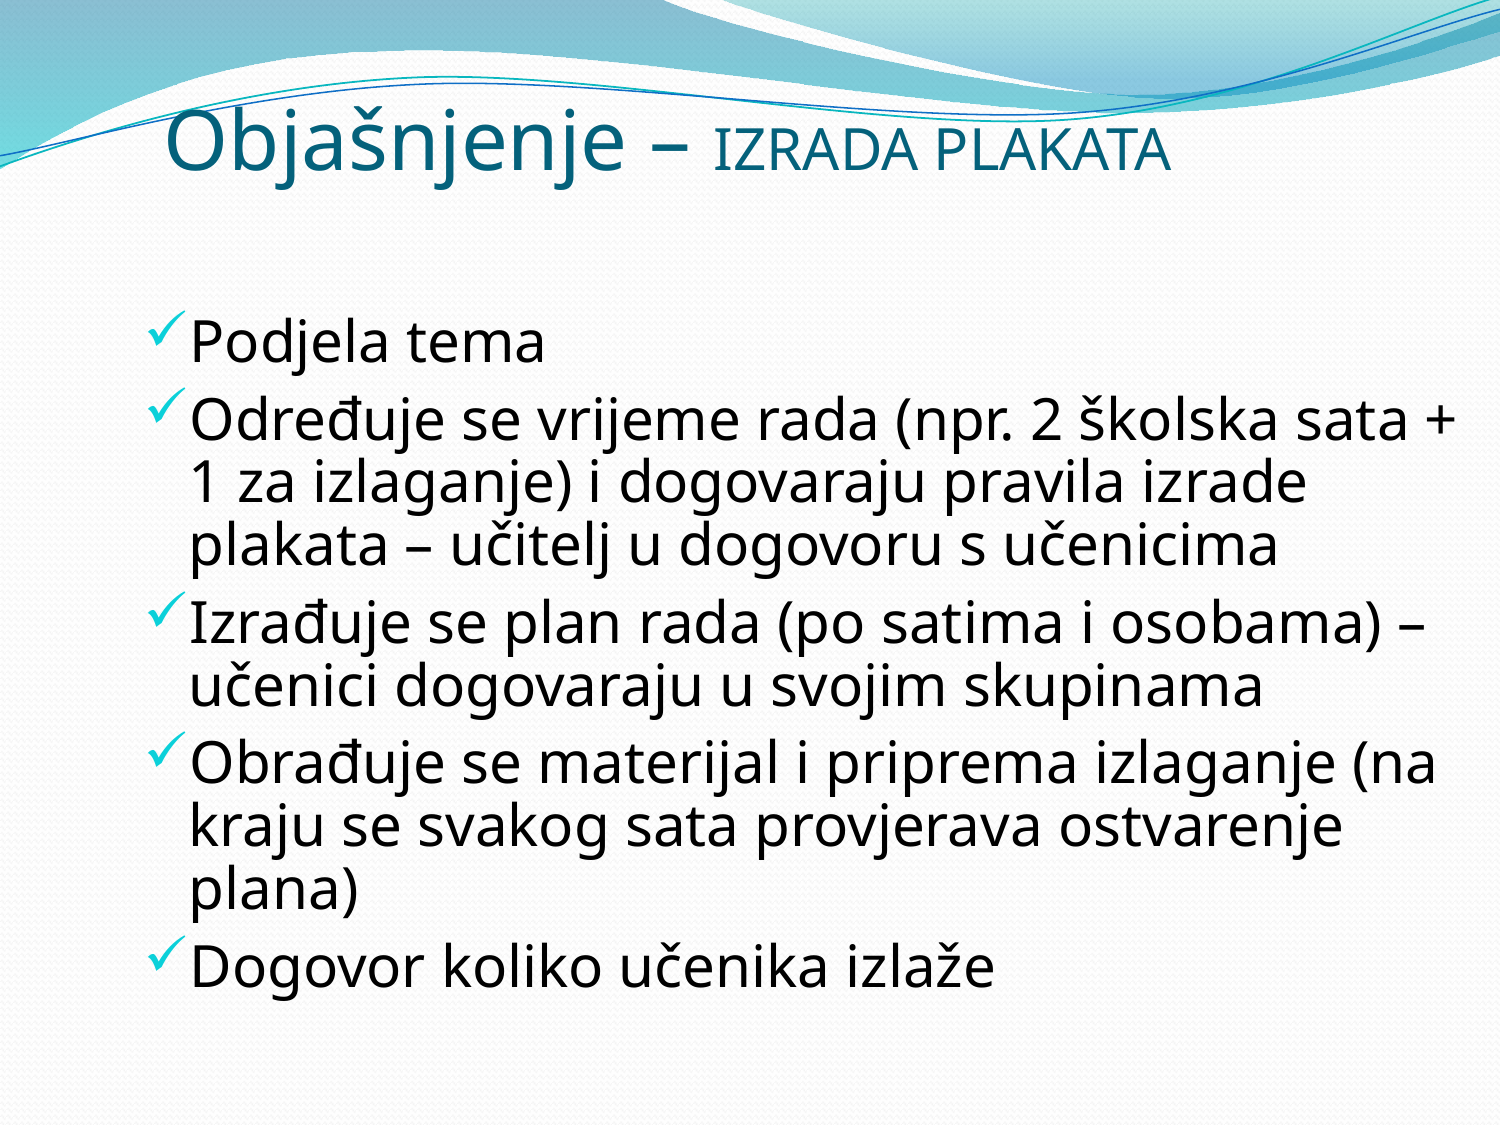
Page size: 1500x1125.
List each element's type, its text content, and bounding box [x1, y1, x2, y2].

title Objašnjenje – IZRADA PLAKATA [164, 0, 1439, 188]
list Podjela tema Određuje se vrijeme rada (npr. 2 školska sata + 1 za izlaganje) i dogovaraju pravila izrade plakata – učitelj u dogovoru s učenicima Izrađuje se plan rada (po satima i osobama) – učenici dogovaraju u svojim skupinama Obrađuje se materijal i priprema izlaganje (na kraju se svakog sata provjerava ostvarenje plana) Dogovor koliko učenika izlaže [128, 304, 1500, 1082]
